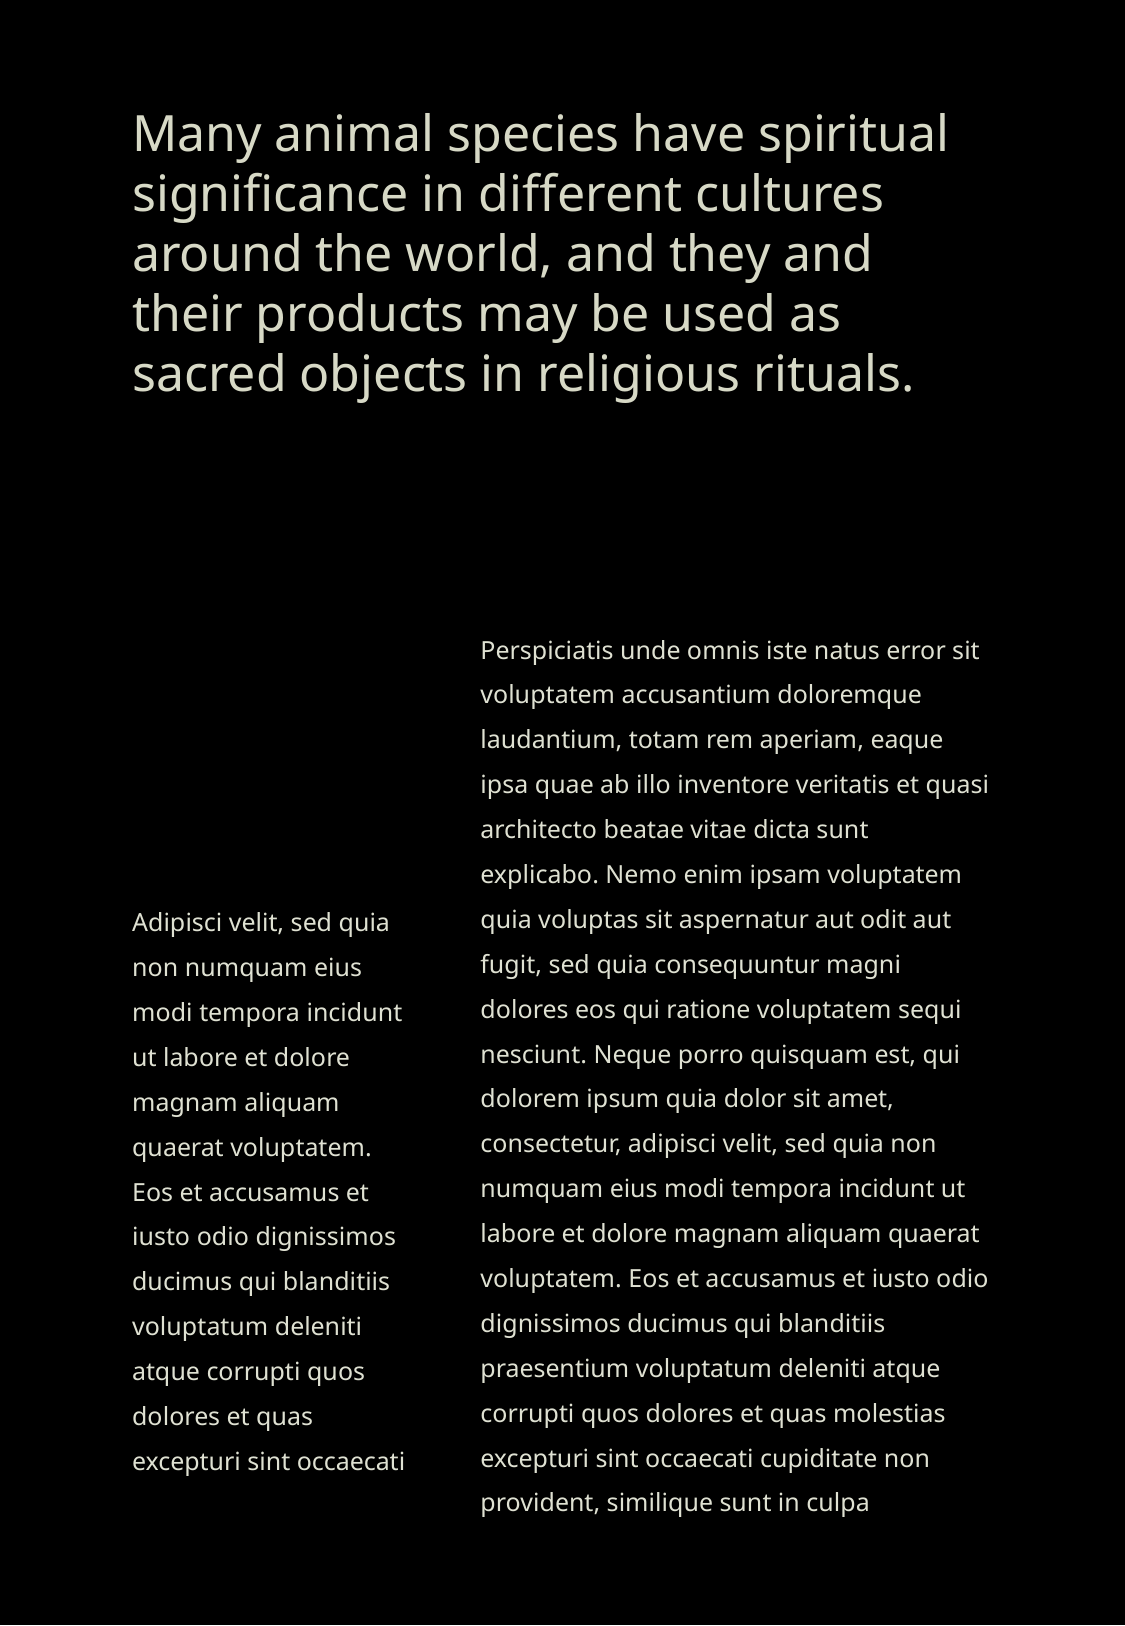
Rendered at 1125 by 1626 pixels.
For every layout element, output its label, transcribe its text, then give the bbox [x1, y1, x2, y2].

text_box Perspiciatis unde omnis iste natus error sit voluptatem accusantium doloremque laudantium, totam rem aperiam, eaque ipsa quae ab illo inventore veritatis et quasi architecto beatae vitae dicta sunt explicabo. Nemo enim ipsam voluptatem quia voluptas sit aspernatur aut odit aut fugit, sed quia consequuntur magni dolores eos qui ratione voluptatem sequi nesciunt. Neque porro quisquam est, qui dolorem ipsum quia dolor sit amet, consectetur, adipisci velit, sed quia non numquam eius modi tempora incidunt ut labore et dolore magnam aliquam quaerat voluptatem. Eos et accusamus et iusto odio dignissimos ducimus qui blanditiis praesentium voluptatum deleniti atque corrupti quos dolores et quas molestias excepturi sint occaecati cupiditate non provident, similique sunt in culpa [465, 611, 1008, 1525]
text_box Adipisci velit, sed quia non numquam eius modi tempora incidunt ut labore et dolore magnam aliquam quaerat voluptatem. Eos et accusamus et iusto odio dignissimos ducimus qui blanditiis voluptatum deleniti atque corrupti quos dolores et quas excepturi sint occaecati [117, 884, 422, 1483]
text_box Many animal species have spiritual significance in different cultures around the world, and they and their products may be used as sacred objects in religious rituals. [117, 94, 1008, 409]
